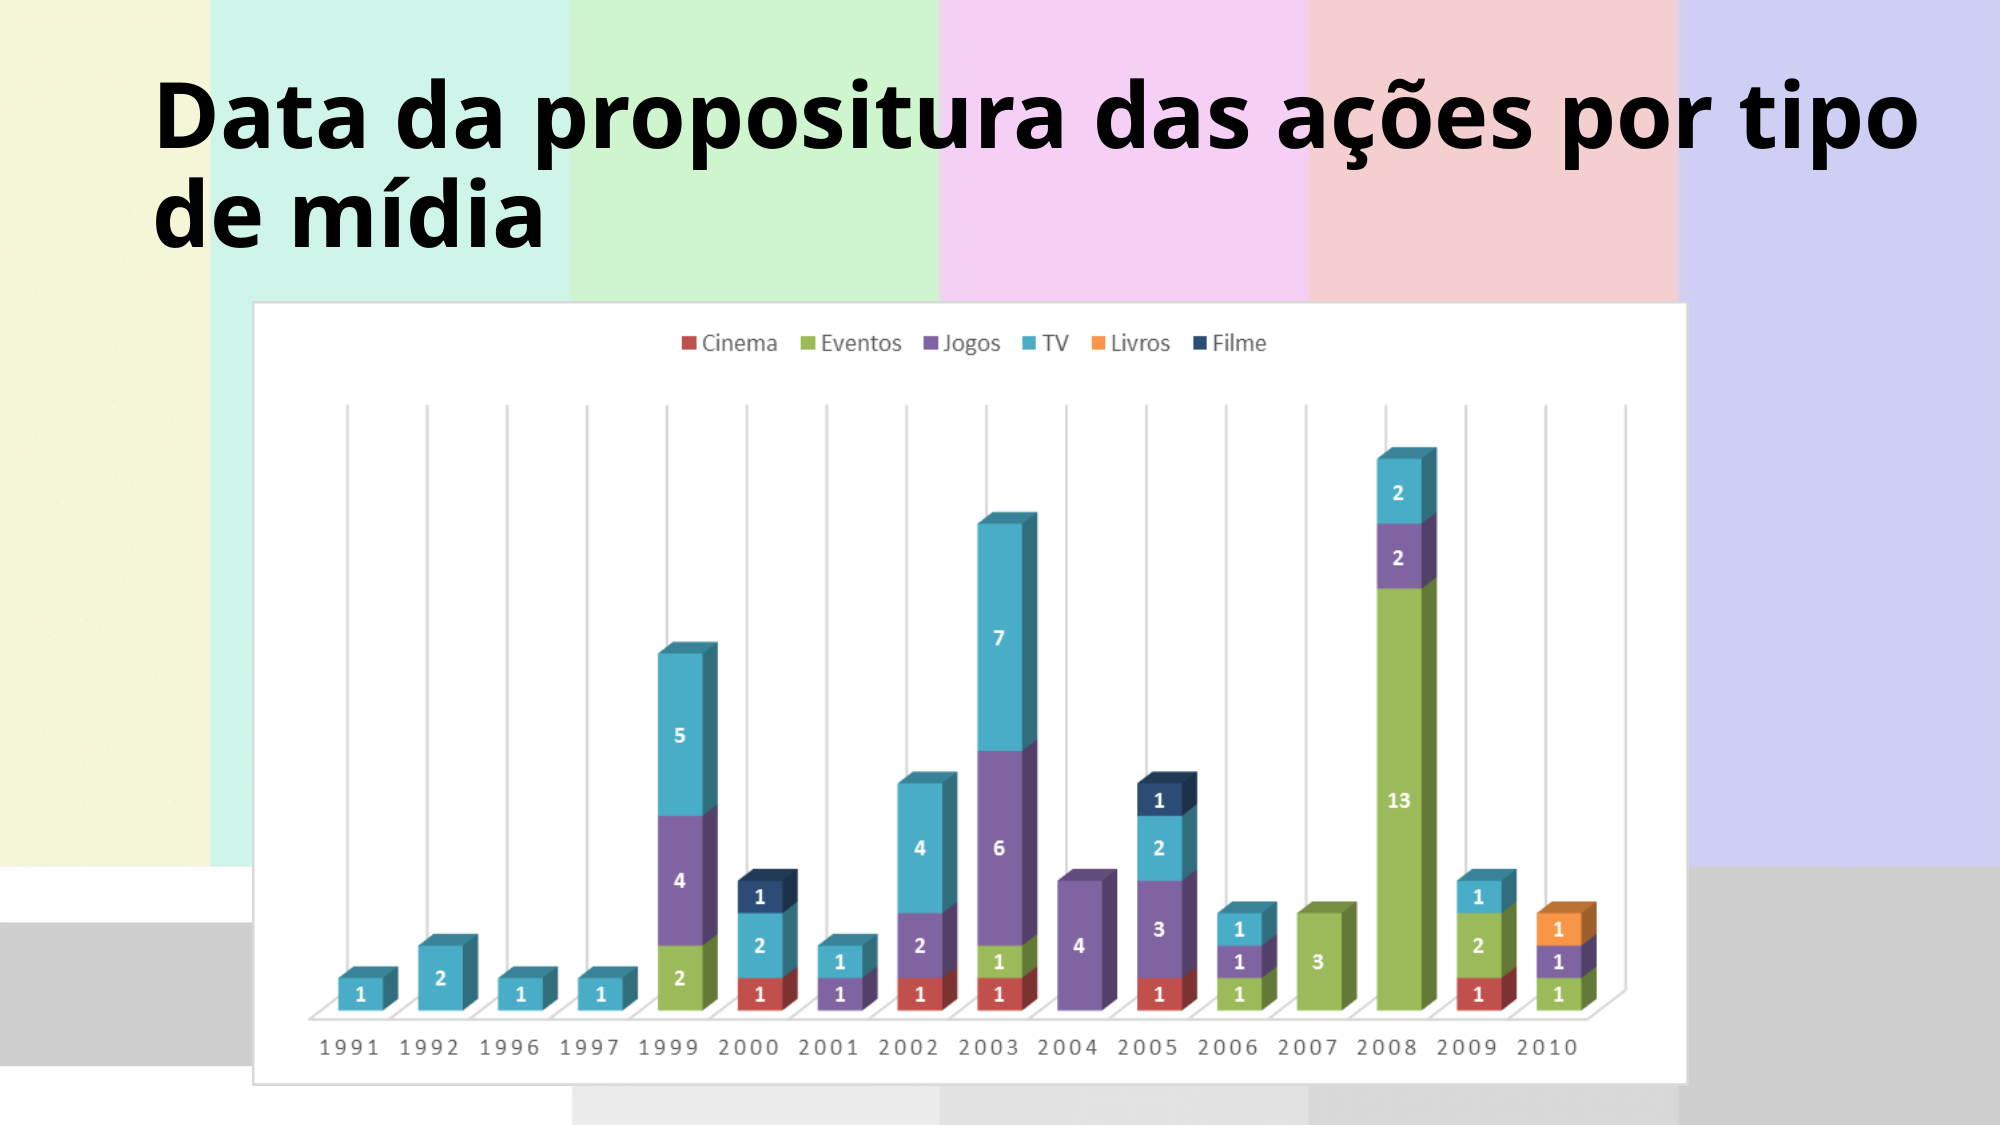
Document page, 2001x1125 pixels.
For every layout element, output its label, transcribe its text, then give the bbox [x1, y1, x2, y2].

title Data da propositura das ações por tipo de mídia [137, 59, 1962, 278]
picture [252, 301, 1689, 1086]
